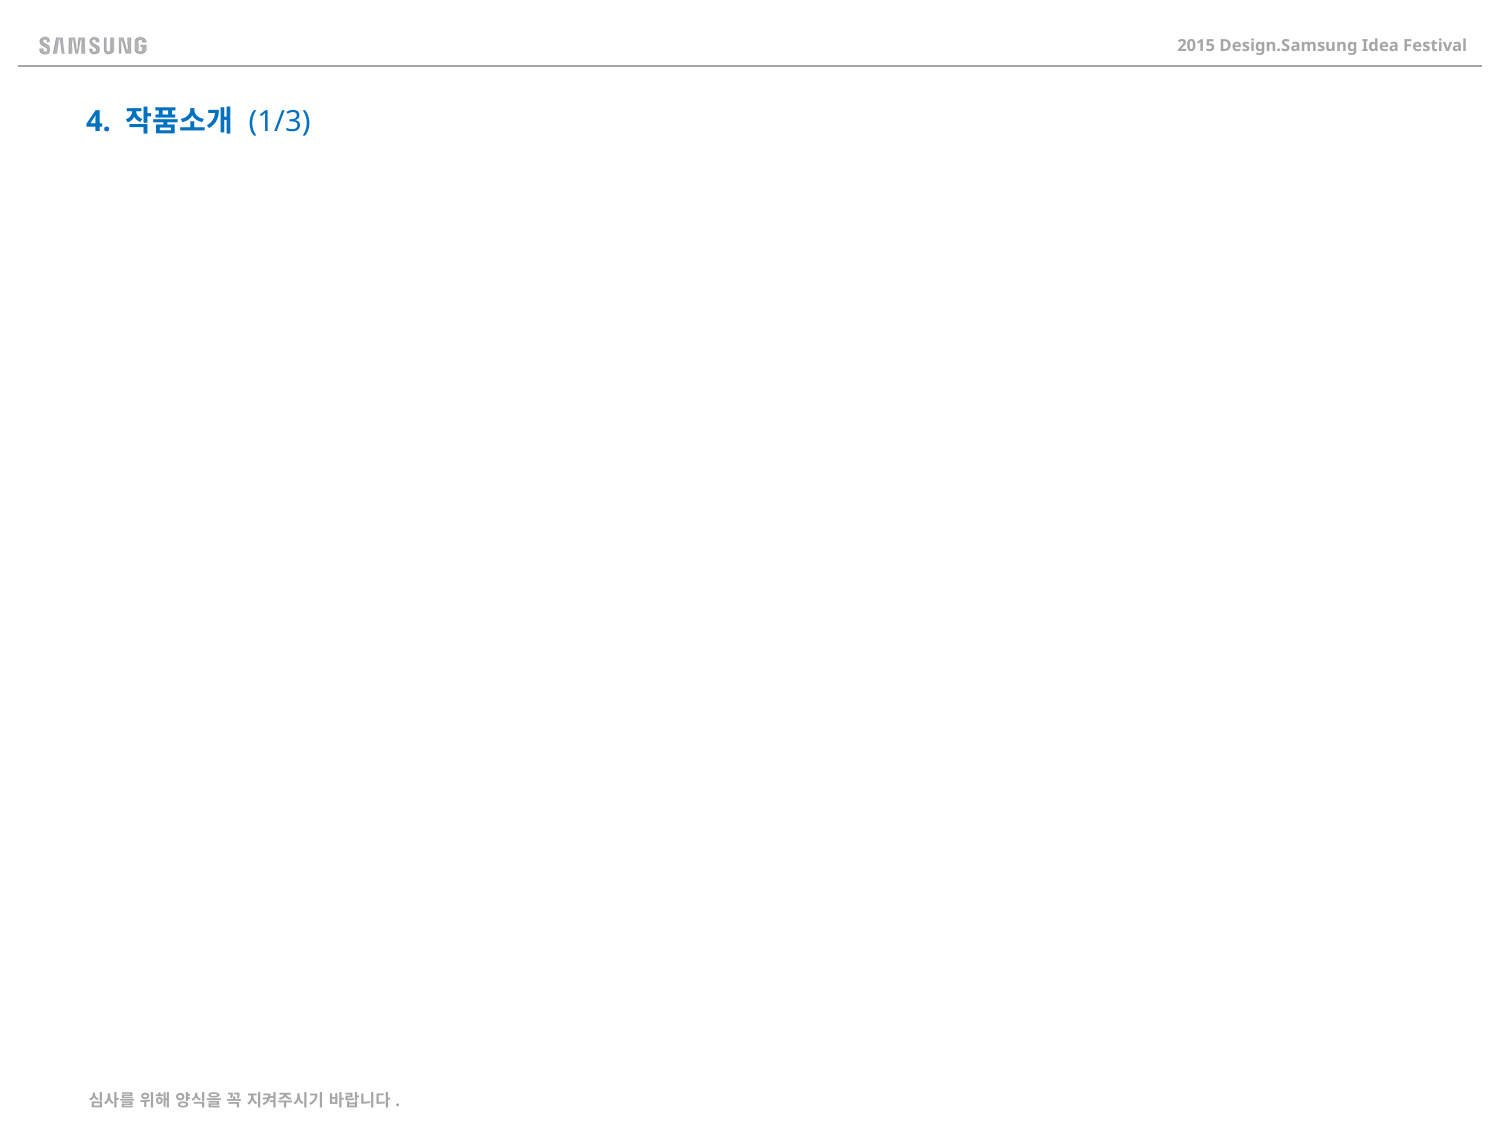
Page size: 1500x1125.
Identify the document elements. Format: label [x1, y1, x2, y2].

picture [36, 34, 148, 56]
